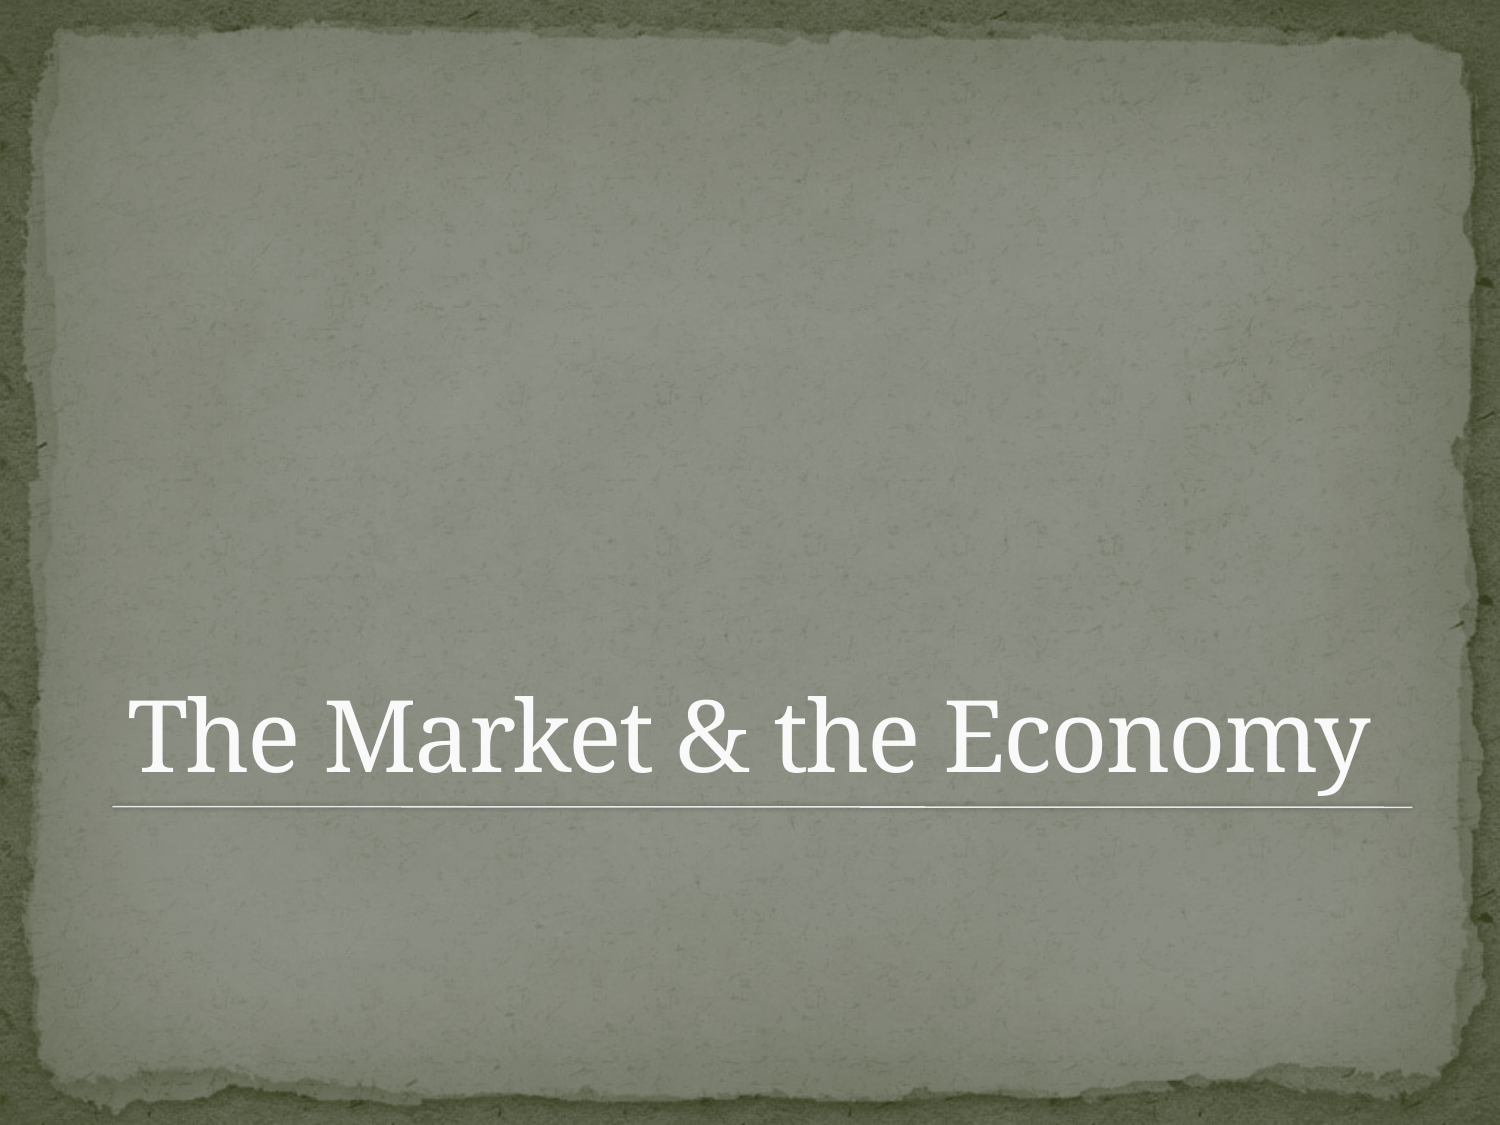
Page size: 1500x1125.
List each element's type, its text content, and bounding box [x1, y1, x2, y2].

title The Market & the Economy [112, 574, 1413, 800]
